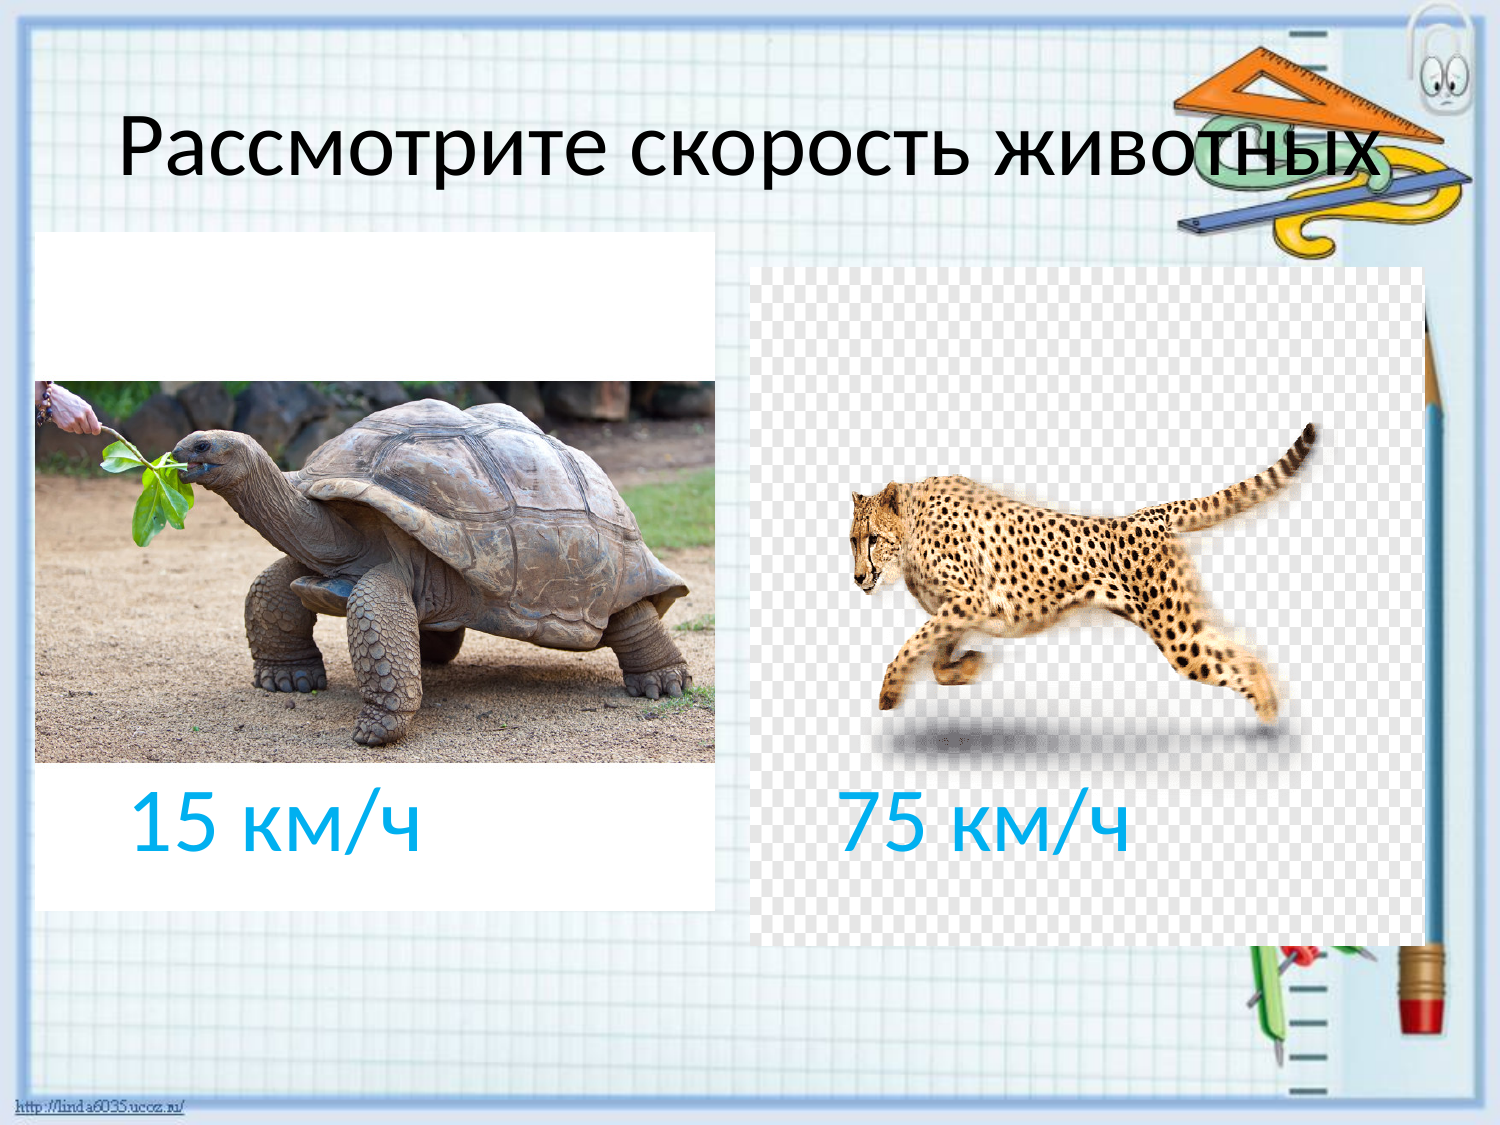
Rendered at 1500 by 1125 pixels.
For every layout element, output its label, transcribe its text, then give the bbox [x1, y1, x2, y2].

picture [0, 0, 1500, 1125]
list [35, 232, 715, 912]
title Рассмотрите скорость животных [75, 45, 1425, 233]
